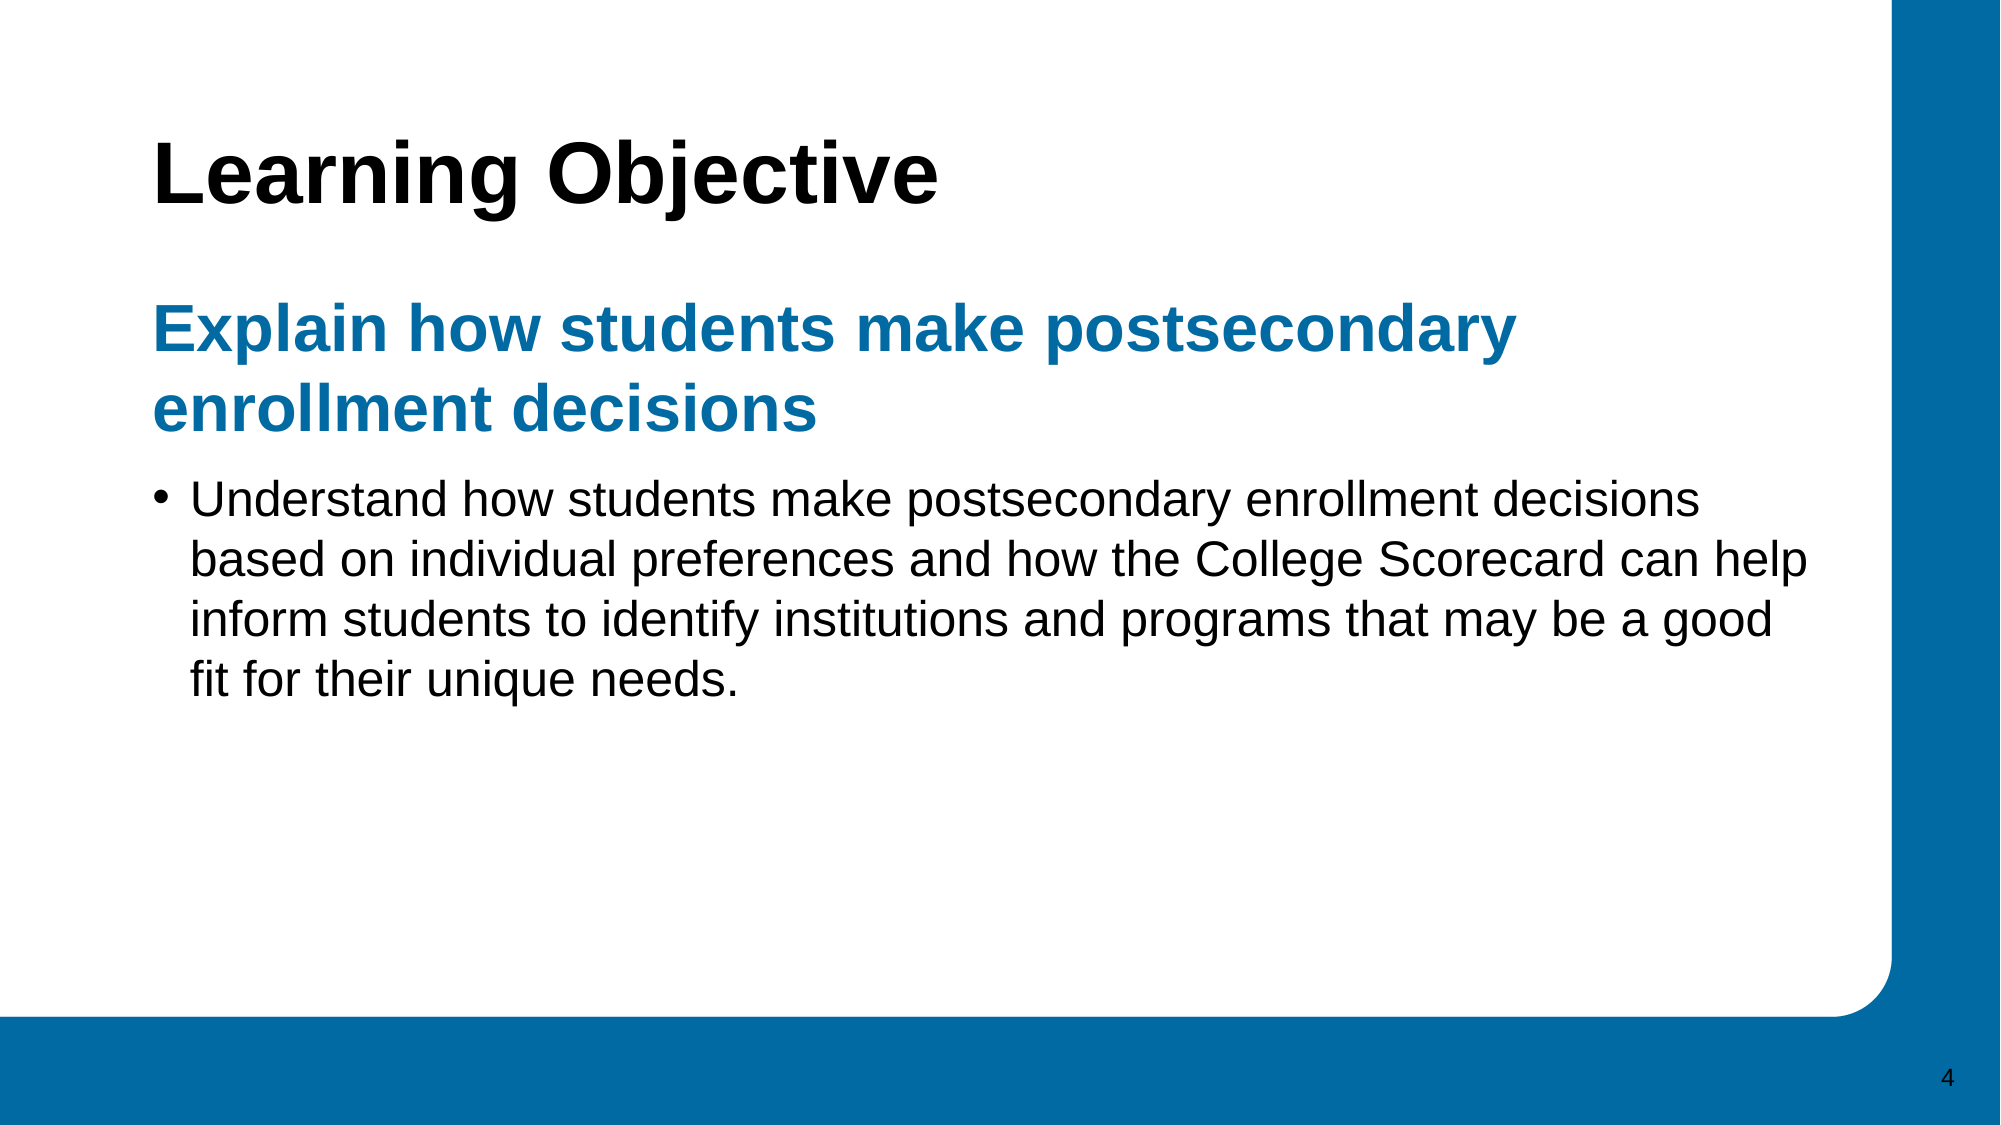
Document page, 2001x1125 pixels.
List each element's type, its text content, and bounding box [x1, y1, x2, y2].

title Learning Objective [137, 59, 1757, 277]
picture [0, 0, 2000, 1125]
slide_number 4 [1550, 1065, 2000, 1125]
list Explain how students make postsecondary enrollment decisions Understand how students make postsecondary enrollment decisions based on individual preferences and how the College Scorecard can help inform students to identify institutions and programs that may be a good fit for their unique needs. [137, 277, 1834, 910]
